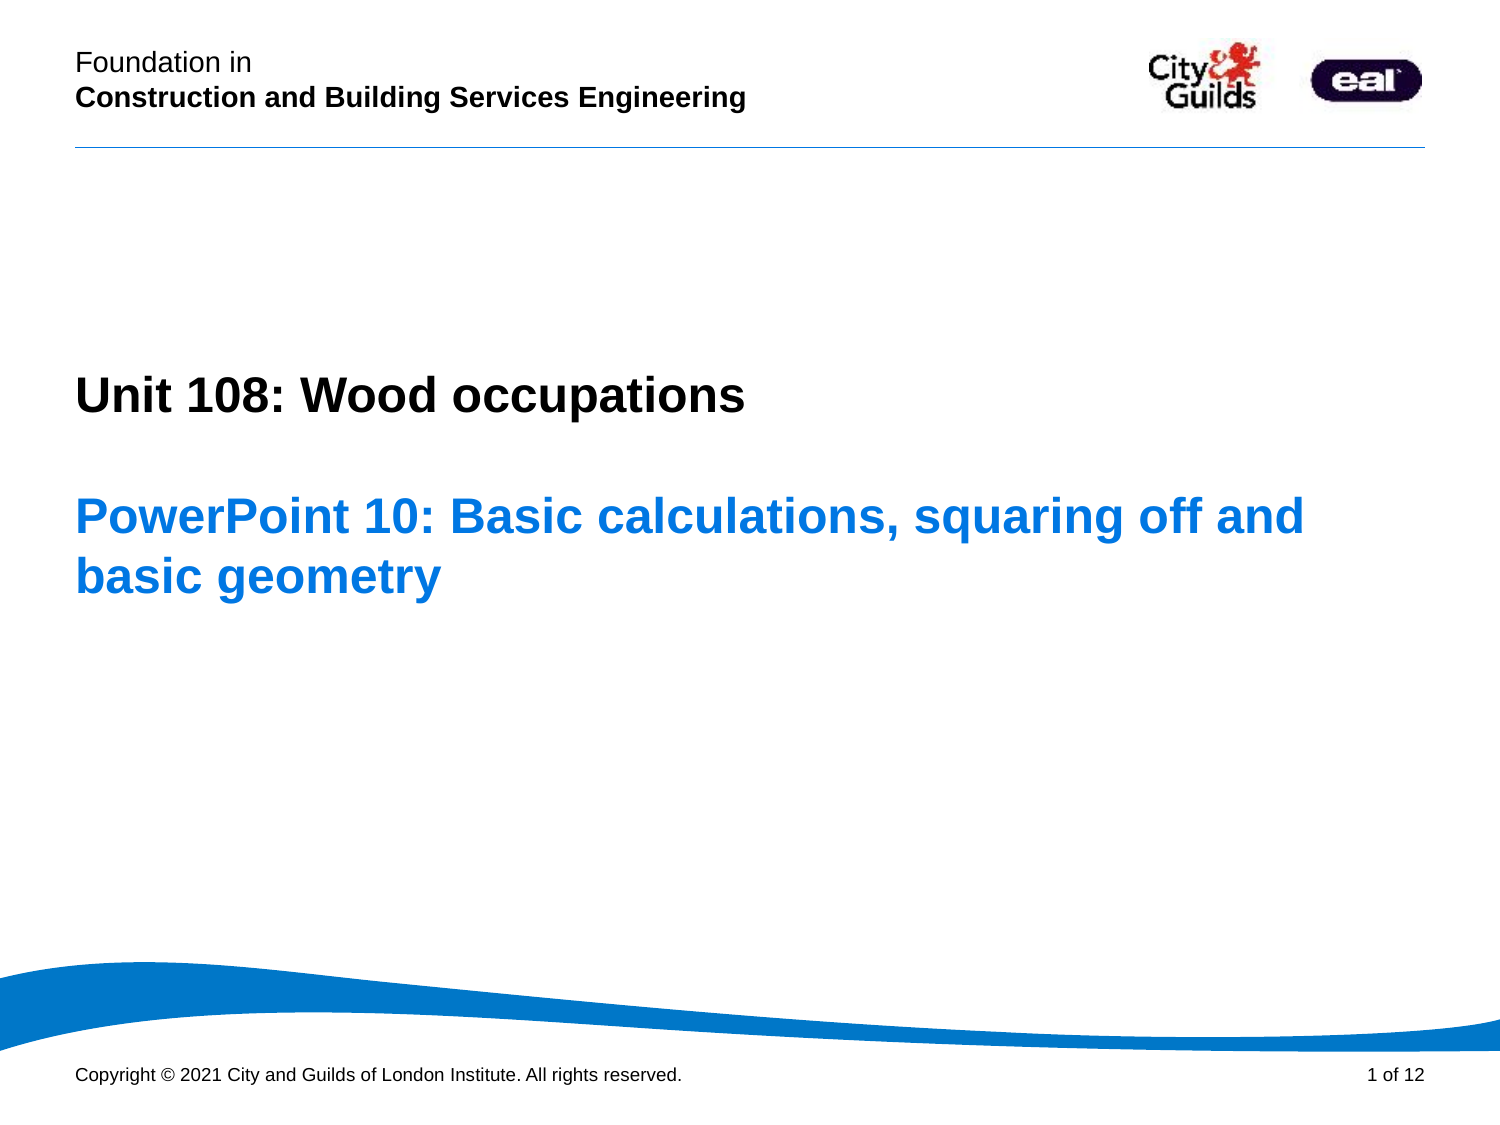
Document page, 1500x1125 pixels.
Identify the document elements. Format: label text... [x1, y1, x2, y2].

text_box Unit 108: Wood occupations [75, 362, 1388, 482]
title PowerPoint 10: Basic calculations, squaring off and basic geometry [74, 482, 1413, 896]
picture [1149, 38, 1422, 121]
list PowerPoint presentation [74, 224, 1426, 1006]
